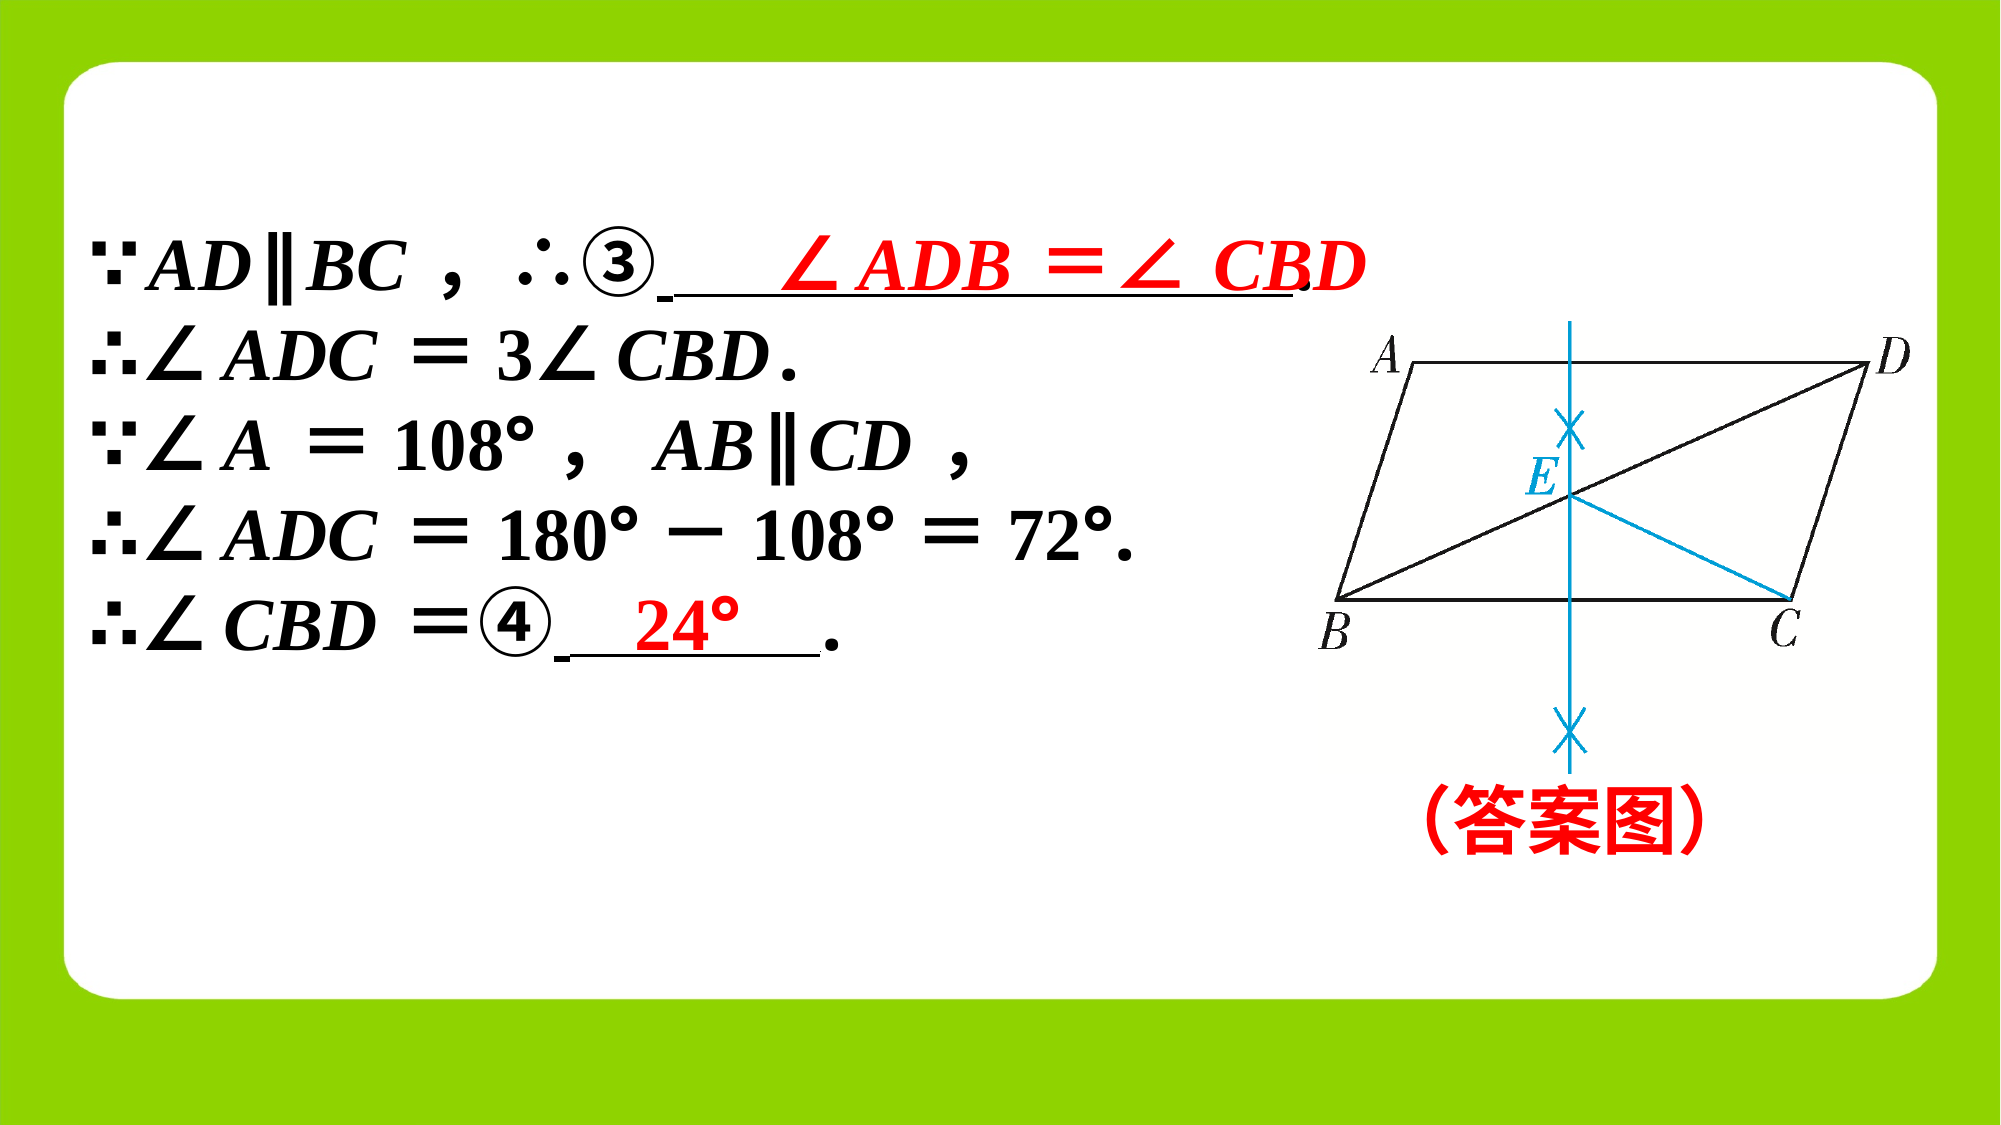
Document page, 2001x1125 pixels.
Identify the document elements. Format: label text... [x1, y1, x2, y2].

picture [0, 0, 2001, 1125]
text_box ∠ADB＝∠CBD [760, 208, 1431, 314]
text_box 24° [619, 568, 875, 674]
text_box （答案图） [1377, 774, 1758, 865]
text_box ∵AD∥BC，∴③ ⁠. ∴∠ADC＝3∠CBD. ∵∠A＝108°，AB∥CD， ∴∠ADC＝180°－108°＝72°. ∴∠CBD＝④ ⁠. [88, 215, 1468, 671]
